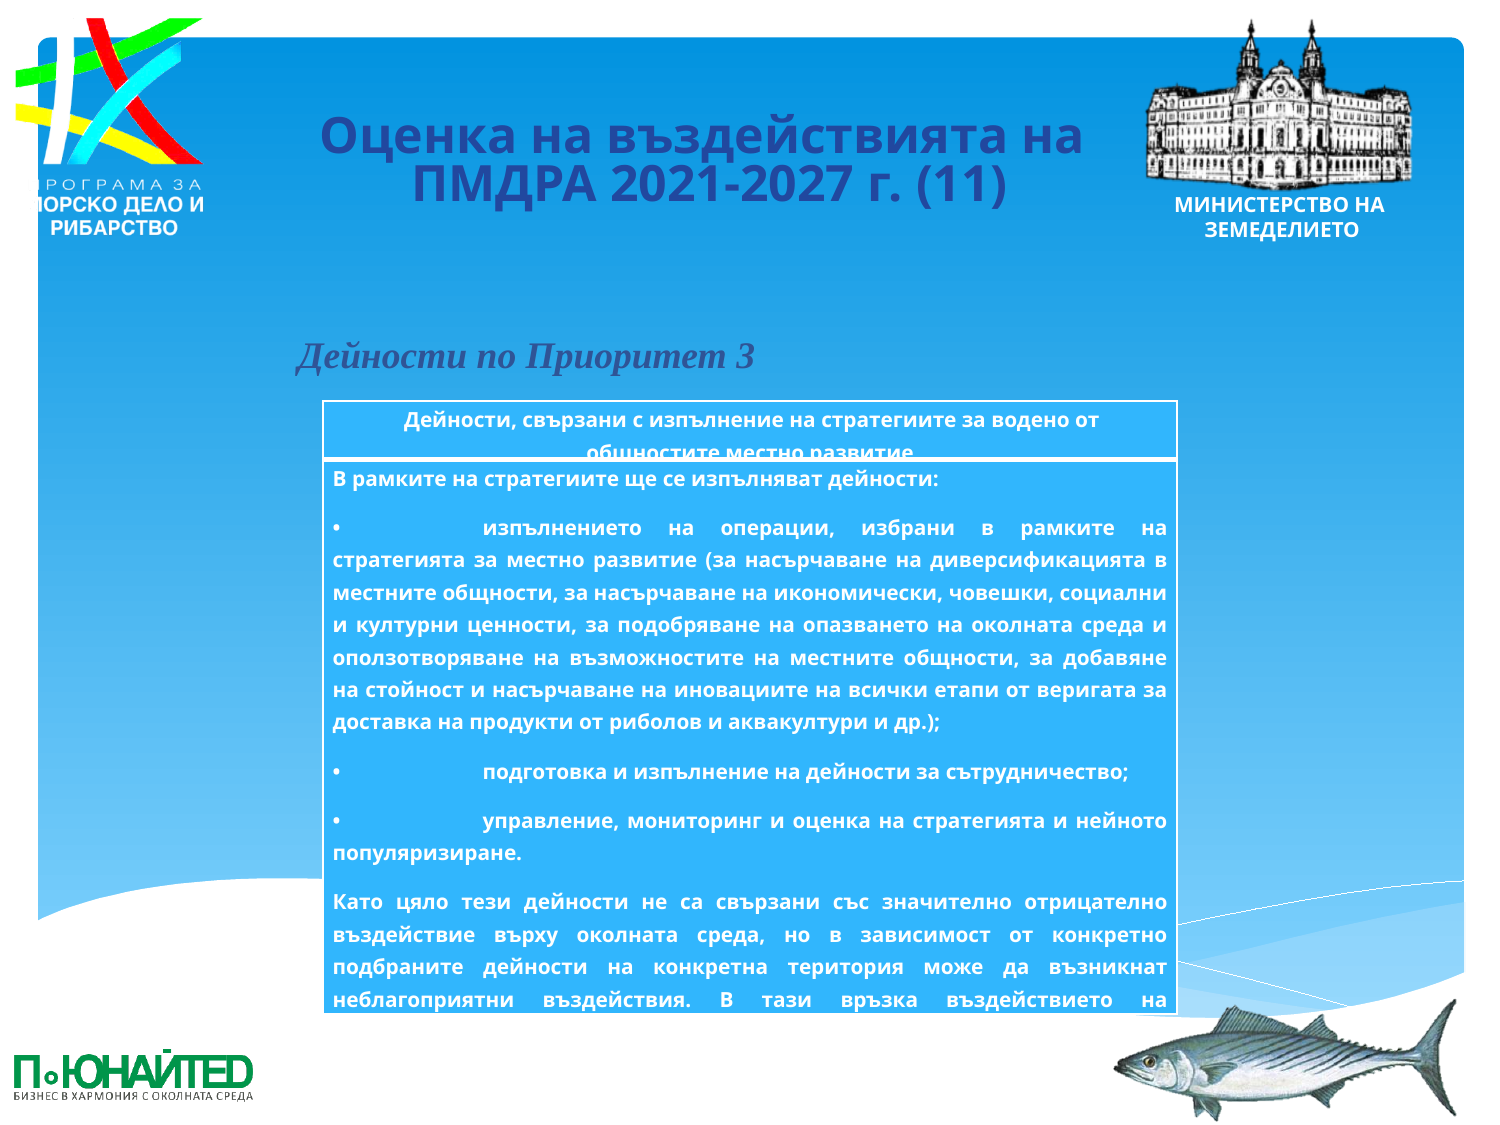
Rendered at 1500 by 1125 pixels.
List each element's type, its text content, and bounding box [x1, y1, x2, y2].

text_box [1088, 13, 1476, 250]
subtitle [0, 0, 1270, 108]
subtitle [0, 219, 1270, 703]
text_box Дейности по Приоритет 3 [133, 267, 1327, 831]
table_cell В рамките на стратегиите ще се изпълняват дейности: • изпълнението на операции, избрани в рамките на стратегията за местно развитие (за насърчаване на диверсификацията в местните общности, за насърчаване на икономически, човешки, социални и културни ценности, за подобряване на опазването на околната среда и оползотворяване на възможностите на местните общности, за добавяне на стойност и насърчаване на иновациите на всички етапи от веригата за доставка на продукти от риболов и аквакултури и др.); • подготовка и изпълнение на дейности за сътрудничество; • управление, мониторинг и оценка на стратегията и нейното популяризиране. Като цяло тези дейности не са свързани със значително отрицателно въздействие върху околната среда, но в зависимост от конкретно подбраните дейности на конкретна територия може да възникнат неблагоприятни въздействия. В тази връзка въздействието на дейностите, включени във всяка стратегия следва да се оцени кумулативно, за конкретния район и неговите особености. [324, 462, 1176, 1013]
picture [13, 1049, 253, 1102]
table_header Дейности, свързани с изпълнение на стратегиите за водено от общностите местно развитие [324, 402, 1176, 457]
picture [1110, 994, 1462, 1125]
picture [0, 8, 215, 241]
text_box Оценка на въздействията на ПМДРА 2021-2027 г. (11) [220, 108, 1082, 219]
